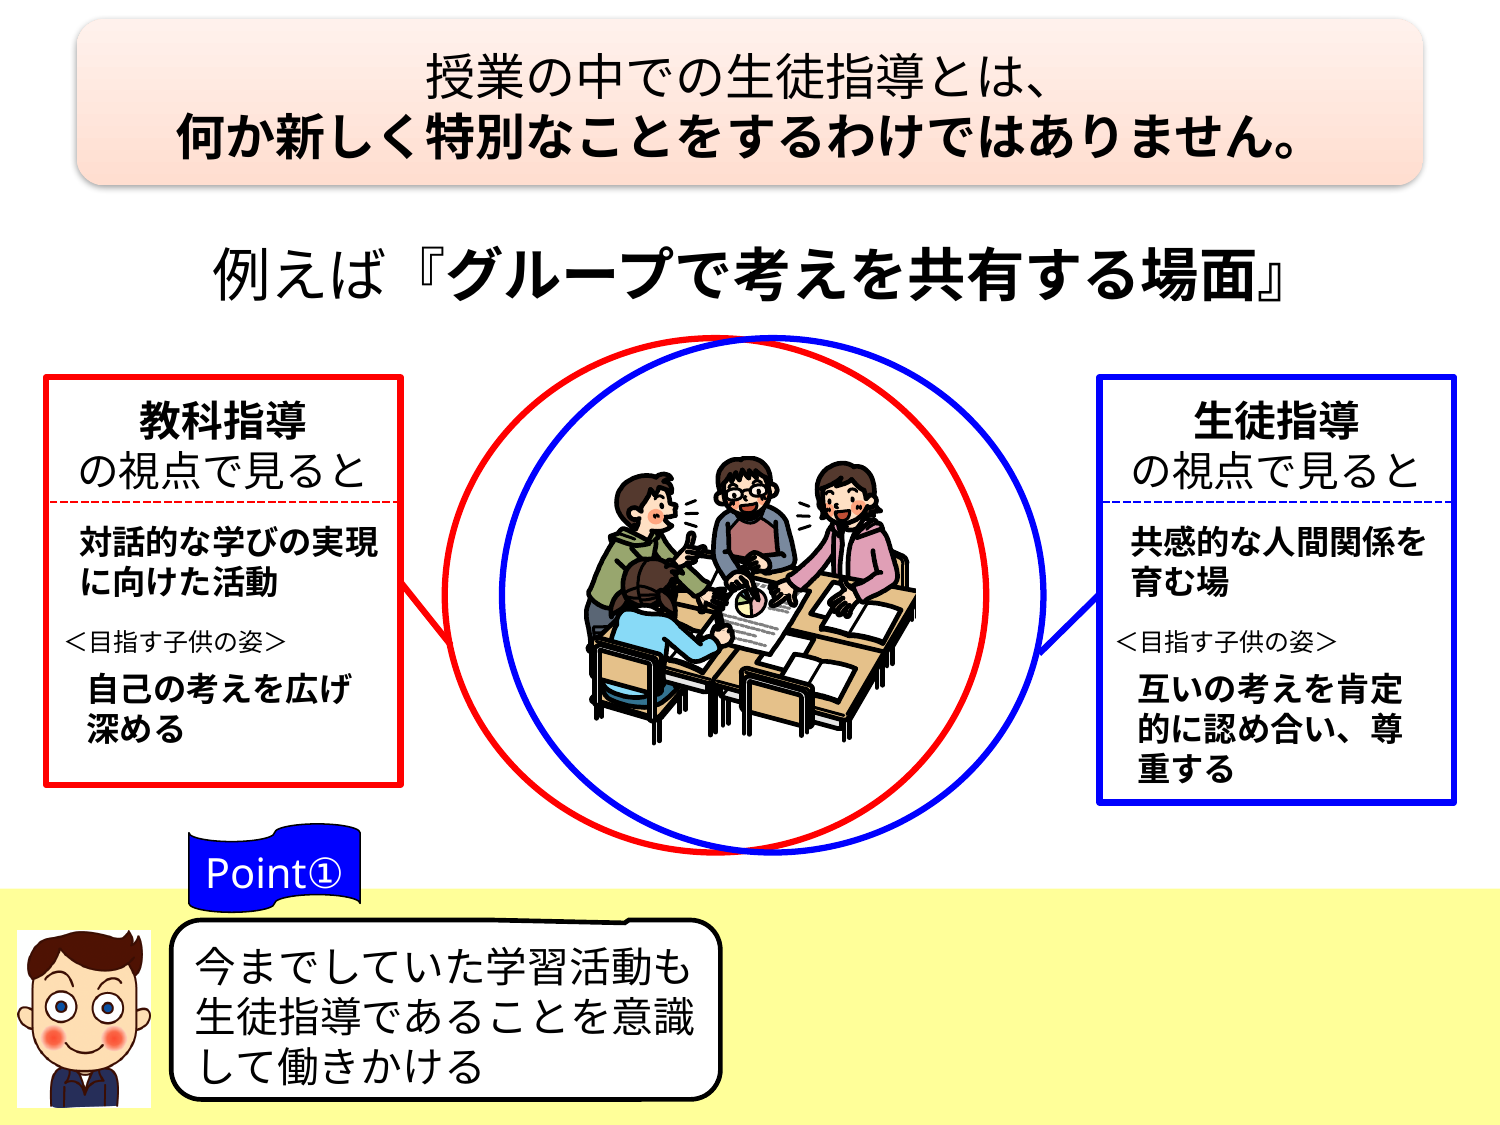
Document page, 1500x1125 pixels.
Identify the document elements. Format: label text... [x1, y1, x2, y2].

text_box 生徒指導 の視点で見ると 共感的な人間関係を 育む場 ＜目指す子供の姿＞ 互いの考えを肯定 的に認め合い、尊 重する [1039, 375, 1456, 805]
text_box Point① [186, 821, 363, 915]
text_box 授業の中での生徒指導とは、 何か新しく特別なことをするわけではありません。 [75, 18, 1425, 187]
text_box [442, 335, 742, 855]
text_box [0, 887, 1500, 1125]
text_box [499, 335, 1046, 855]
text_box 教科指導 の視点で見ると 対話的な学びの実現 に向けた活動 ＜目指す子供の姿＞ 自己の考えを広げ 深める [44, 375, 453, 787]
text_box 例えば『グループで考えを共有する場面』 [0, 220, 1500, 308]
picture [17, 929, 152, 1108]
picture [583, 455, 917, 752]
text_box 今までしていた学習活動も生徒指導であることを意識して働きかける [171, 920, 721, 1100]
